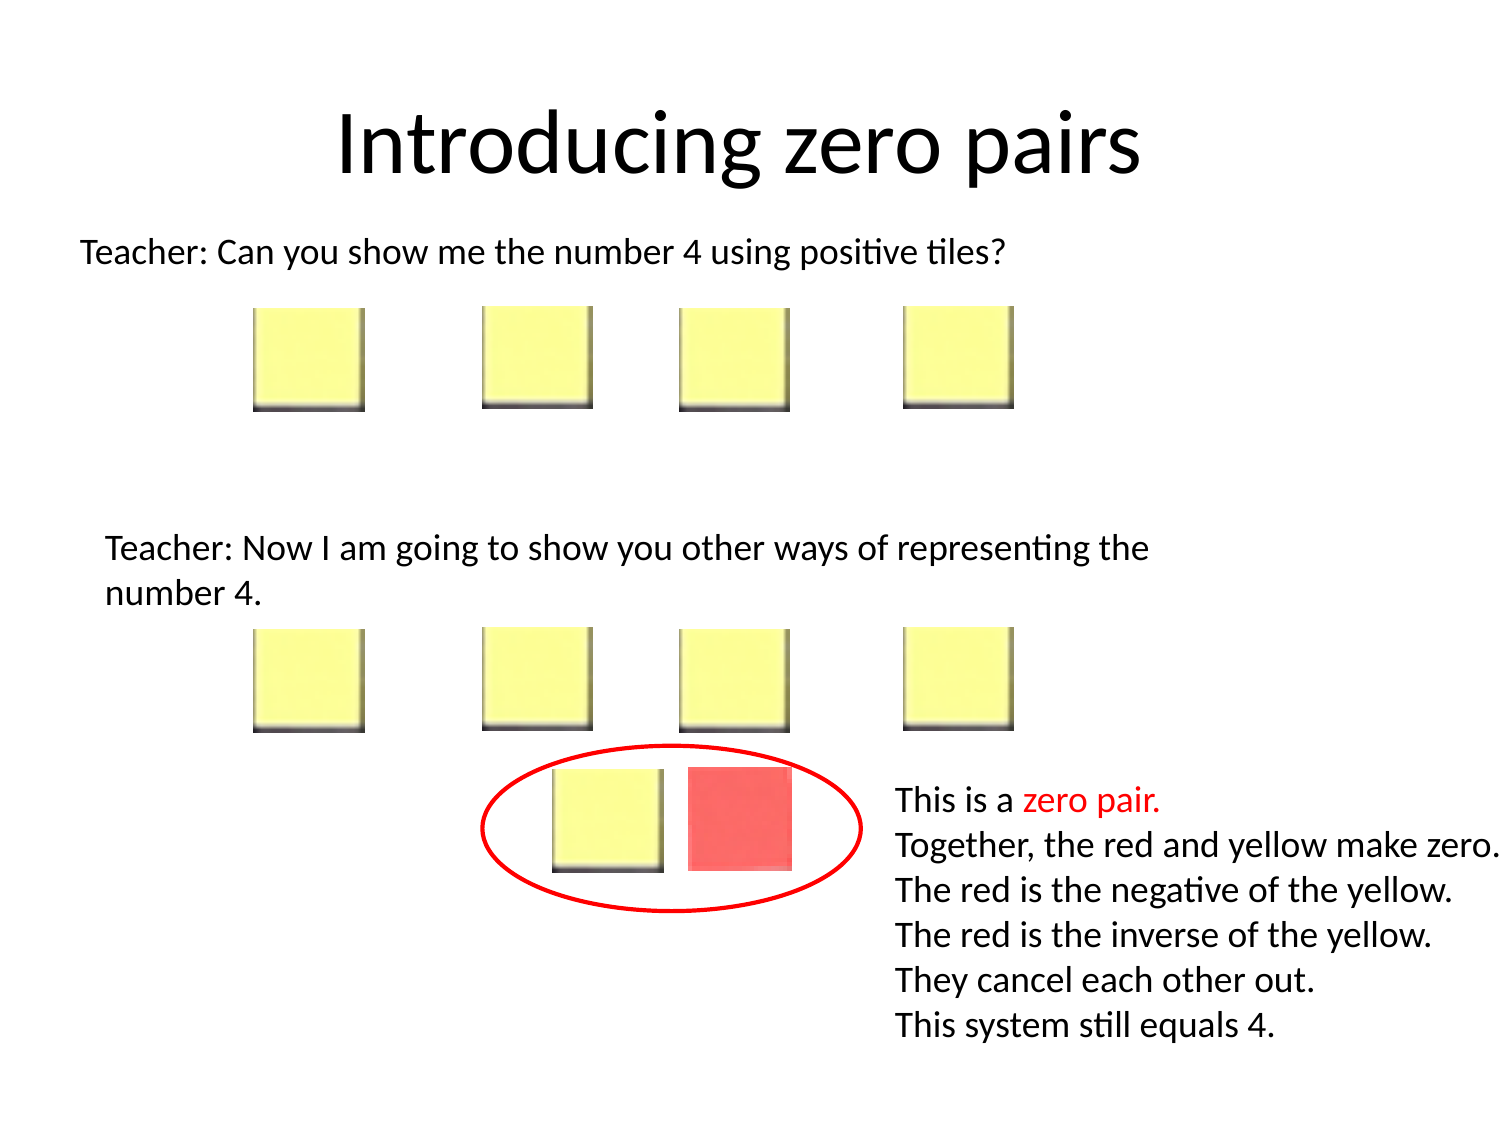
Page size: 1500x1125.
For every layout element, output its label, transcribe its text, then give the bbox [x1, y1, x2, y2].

picture [688, 766, 792, 871]
picture [253, 629, 365, 733]
text_box This is a zero pair. Together, the red and yellow make zero. The red is the negative of the yellow. The red is the inverse of the yellow. They cancel each other out. This system still equals 4. [879, 767, 1500, 1056]
text_box Teacher: Now I am going to show you other ways of representing the number 4. [89, 515, 1212, 713]
picture [552, 769, 664, 873]
picture [253, 308, 365, 412]
picture [678, 629, 790, 733]
picture [482, 305, 593, 410]
picture [903, 627, 1015, 731]
text_box [482, 745, 861, 912]
picture [678, 308, 790, 412]
text_box Teacher: Can you show me the number 4 using positive tiles? [64, 219, 1187, 281]
title Introducing zero pairs [64, 42, 1415, 231]
picture [482, 627, 593, 731]
picture [903, 305, 1015, 410]
